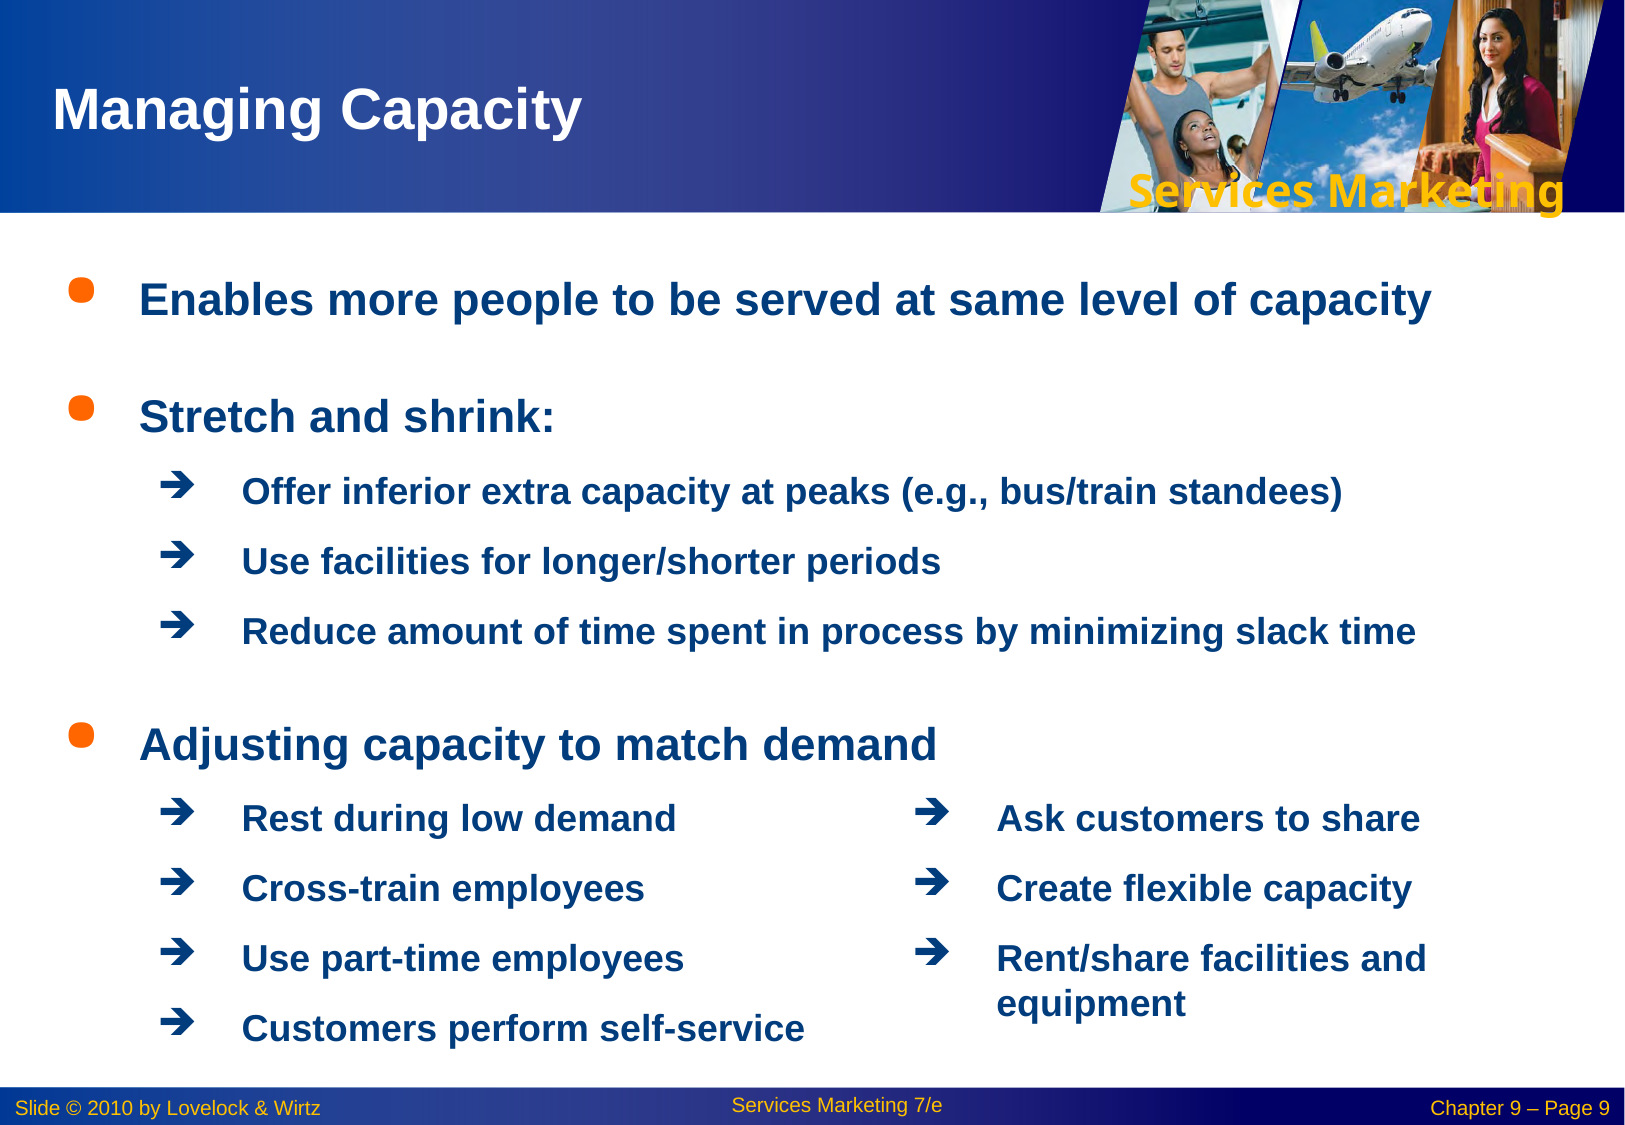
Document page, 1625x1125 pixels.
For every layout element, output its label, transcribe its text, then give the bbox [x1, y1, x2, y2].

picture [1162, 186, 1172, 192]
text_box Rest during low demand Cross-train employees Use part-time employees Customers perform self-service Ask customers to share Create flexible capacity Rent/share facilities and equipment [49, 787, 1588, 1050]
title Managing Capacity [36, 37, 1088, 176]
list Enables more people to be served at same level of capacity Stretch and shrink: Offer inferior extra capacity at peaks (e.g., bus/train standees) Use facilities for longer/shorter periods Reduce amount of time spent in process by minimizing slack time Adjusting capacity to match demand [49, 261, 1588, 787]
picture [1546, 187, 1556, 202]
picture [1100, 0, 1604, 213]
